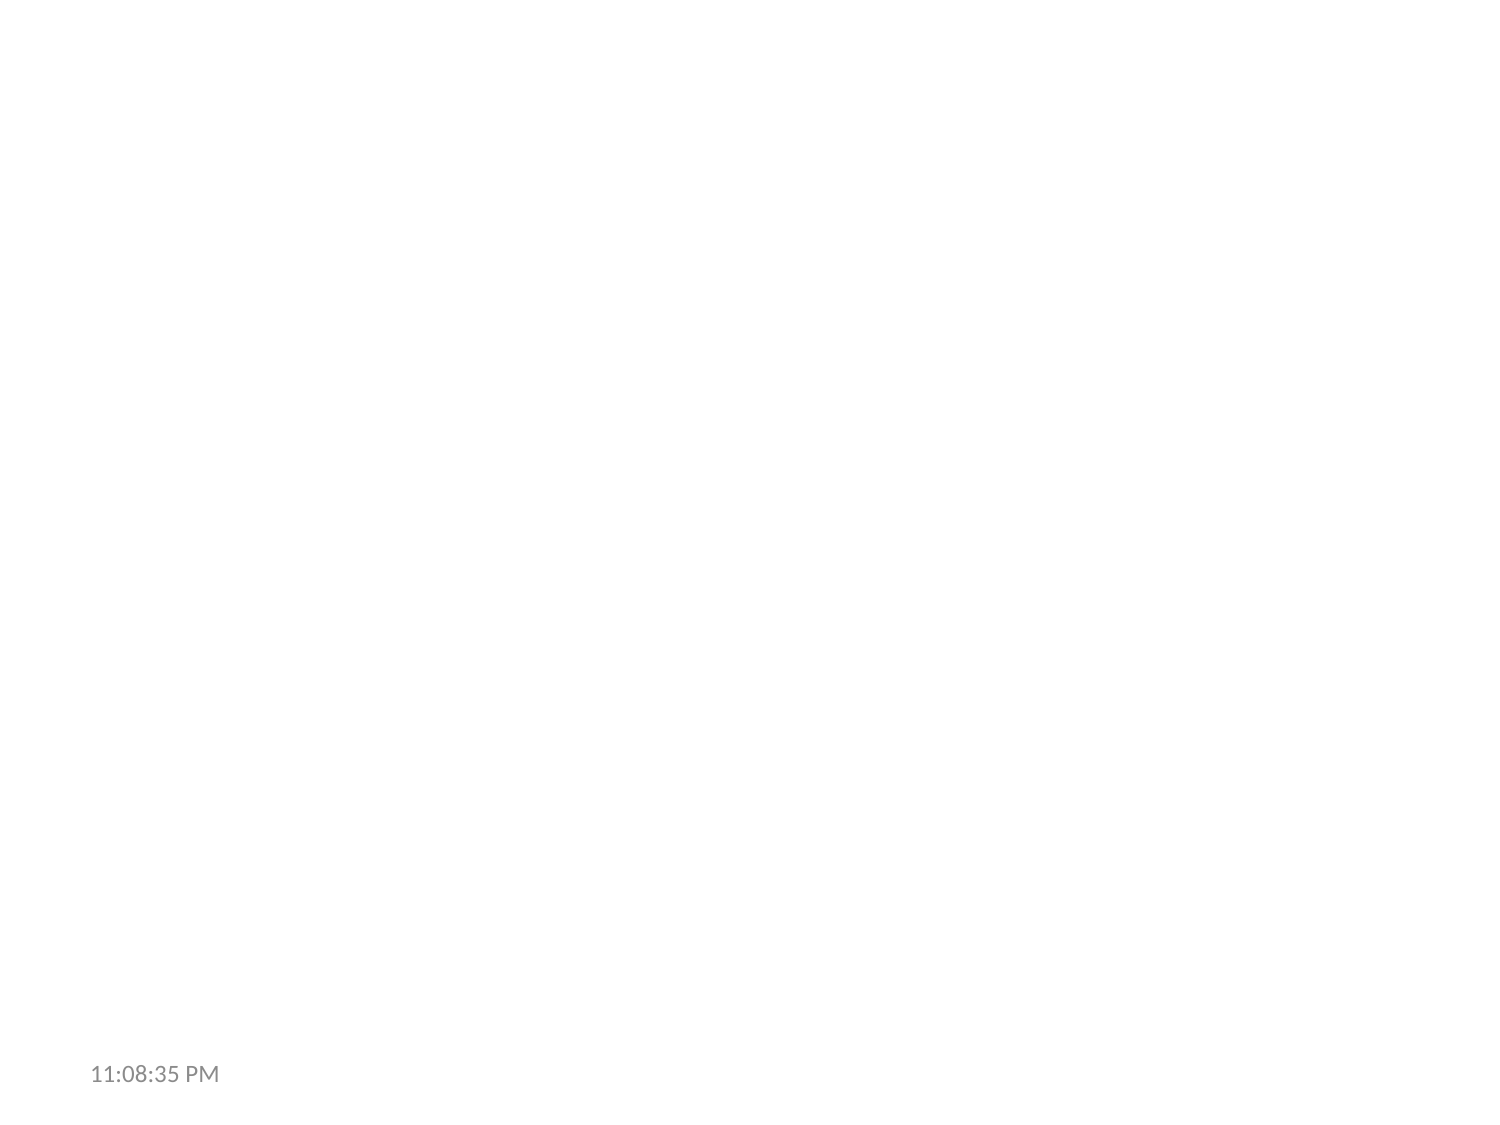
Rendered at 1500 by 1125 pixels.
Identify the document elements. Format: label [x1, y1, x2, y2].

slide_number [75, 1042, 425, 1103]
